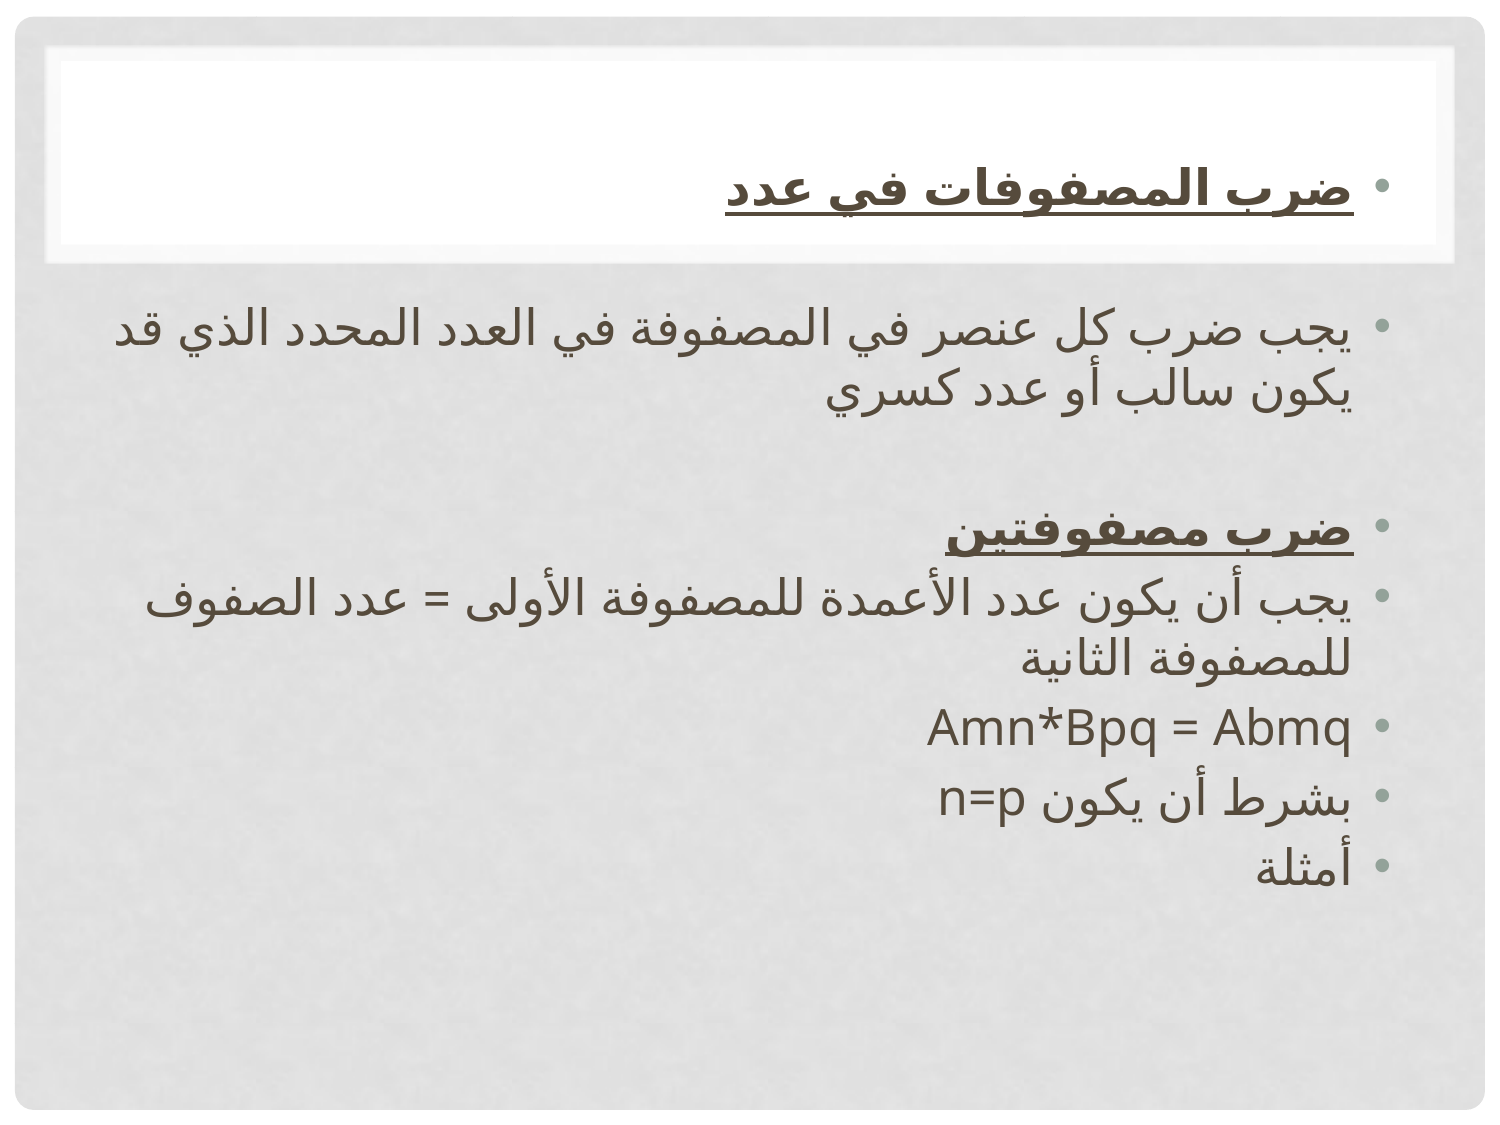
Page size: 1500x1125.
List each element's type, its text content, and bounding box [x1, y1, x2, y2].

list ضرب المصفوفات في عدد يجب ضرب كل عنصر في المصفوفة في العدد المحدد الذي قد يكون سالب أو عدد كسري ضرب مصفوفتين يجب أن يكون عدد الأعمدة للمصفوفة الأولى = عدد الصفوف للمصفوفة الثانية Amn*Bpq = Abmq بشرط أن يكون n=p أمثلة [75, 78, 1425, 1005]
